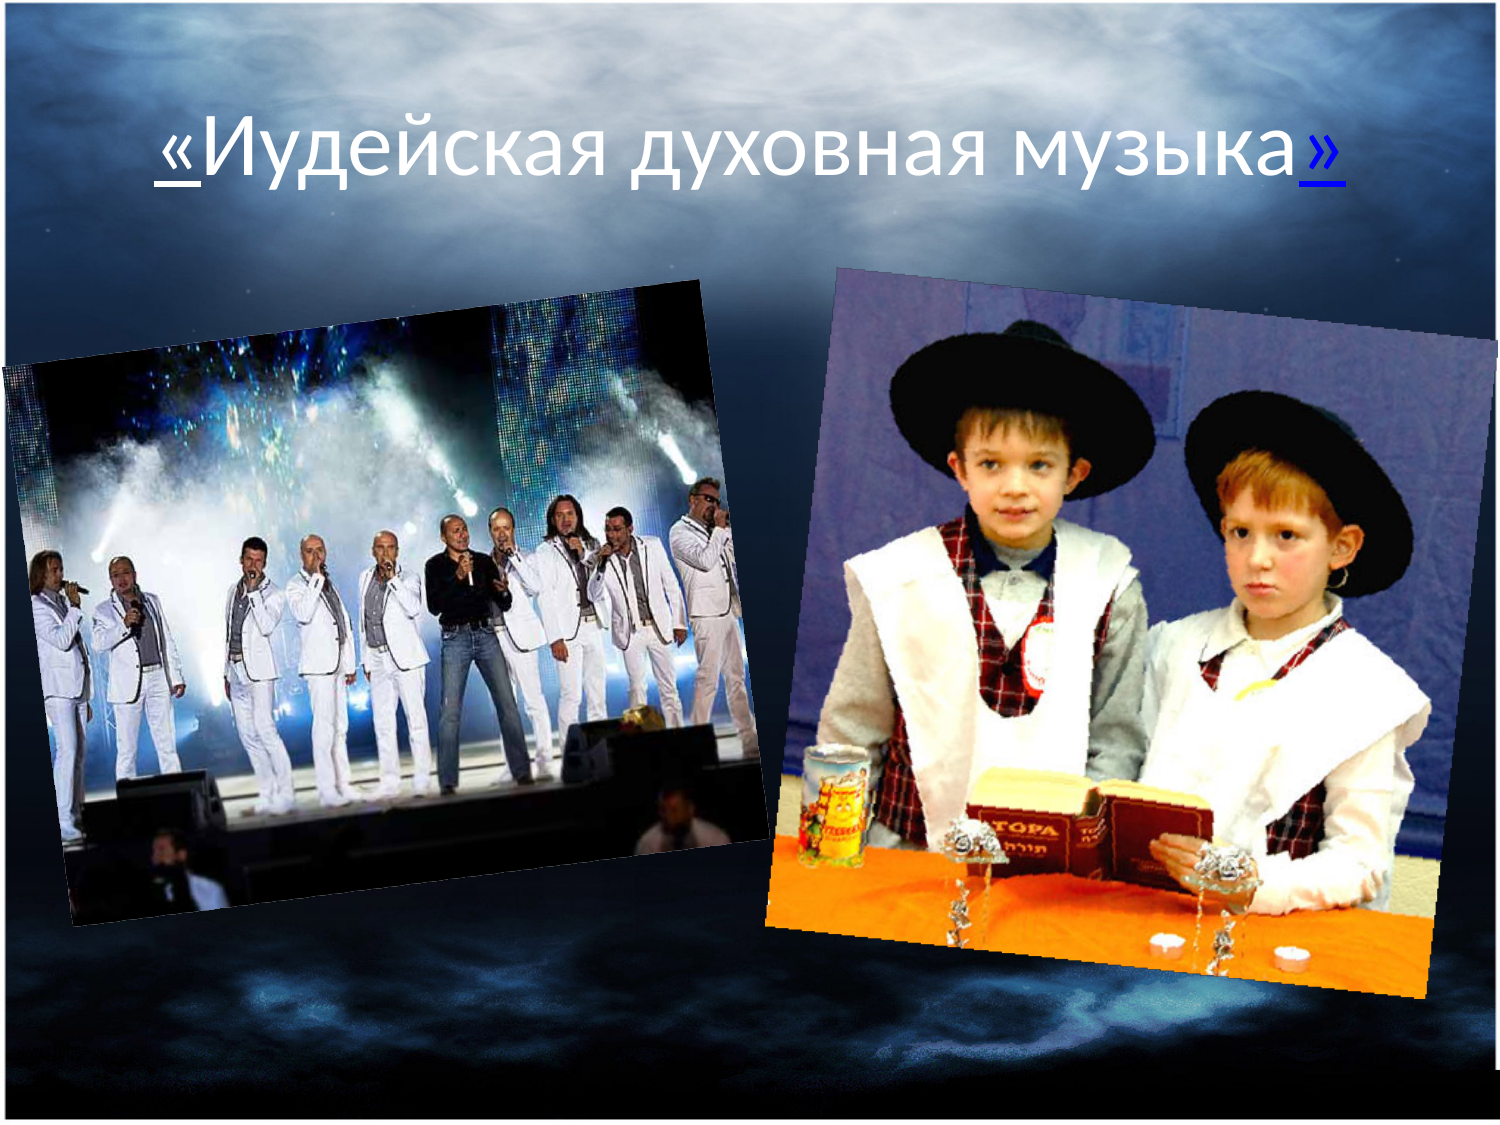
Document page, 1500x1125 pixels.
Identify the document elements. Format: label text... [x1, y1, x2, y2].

title «Иудейская духовная музыка» [75, 45, 1425, 233]
picture [0, 0, 1500, 1125]
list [33, 320, 738, 886]
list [799, 301, 1463, 965]
